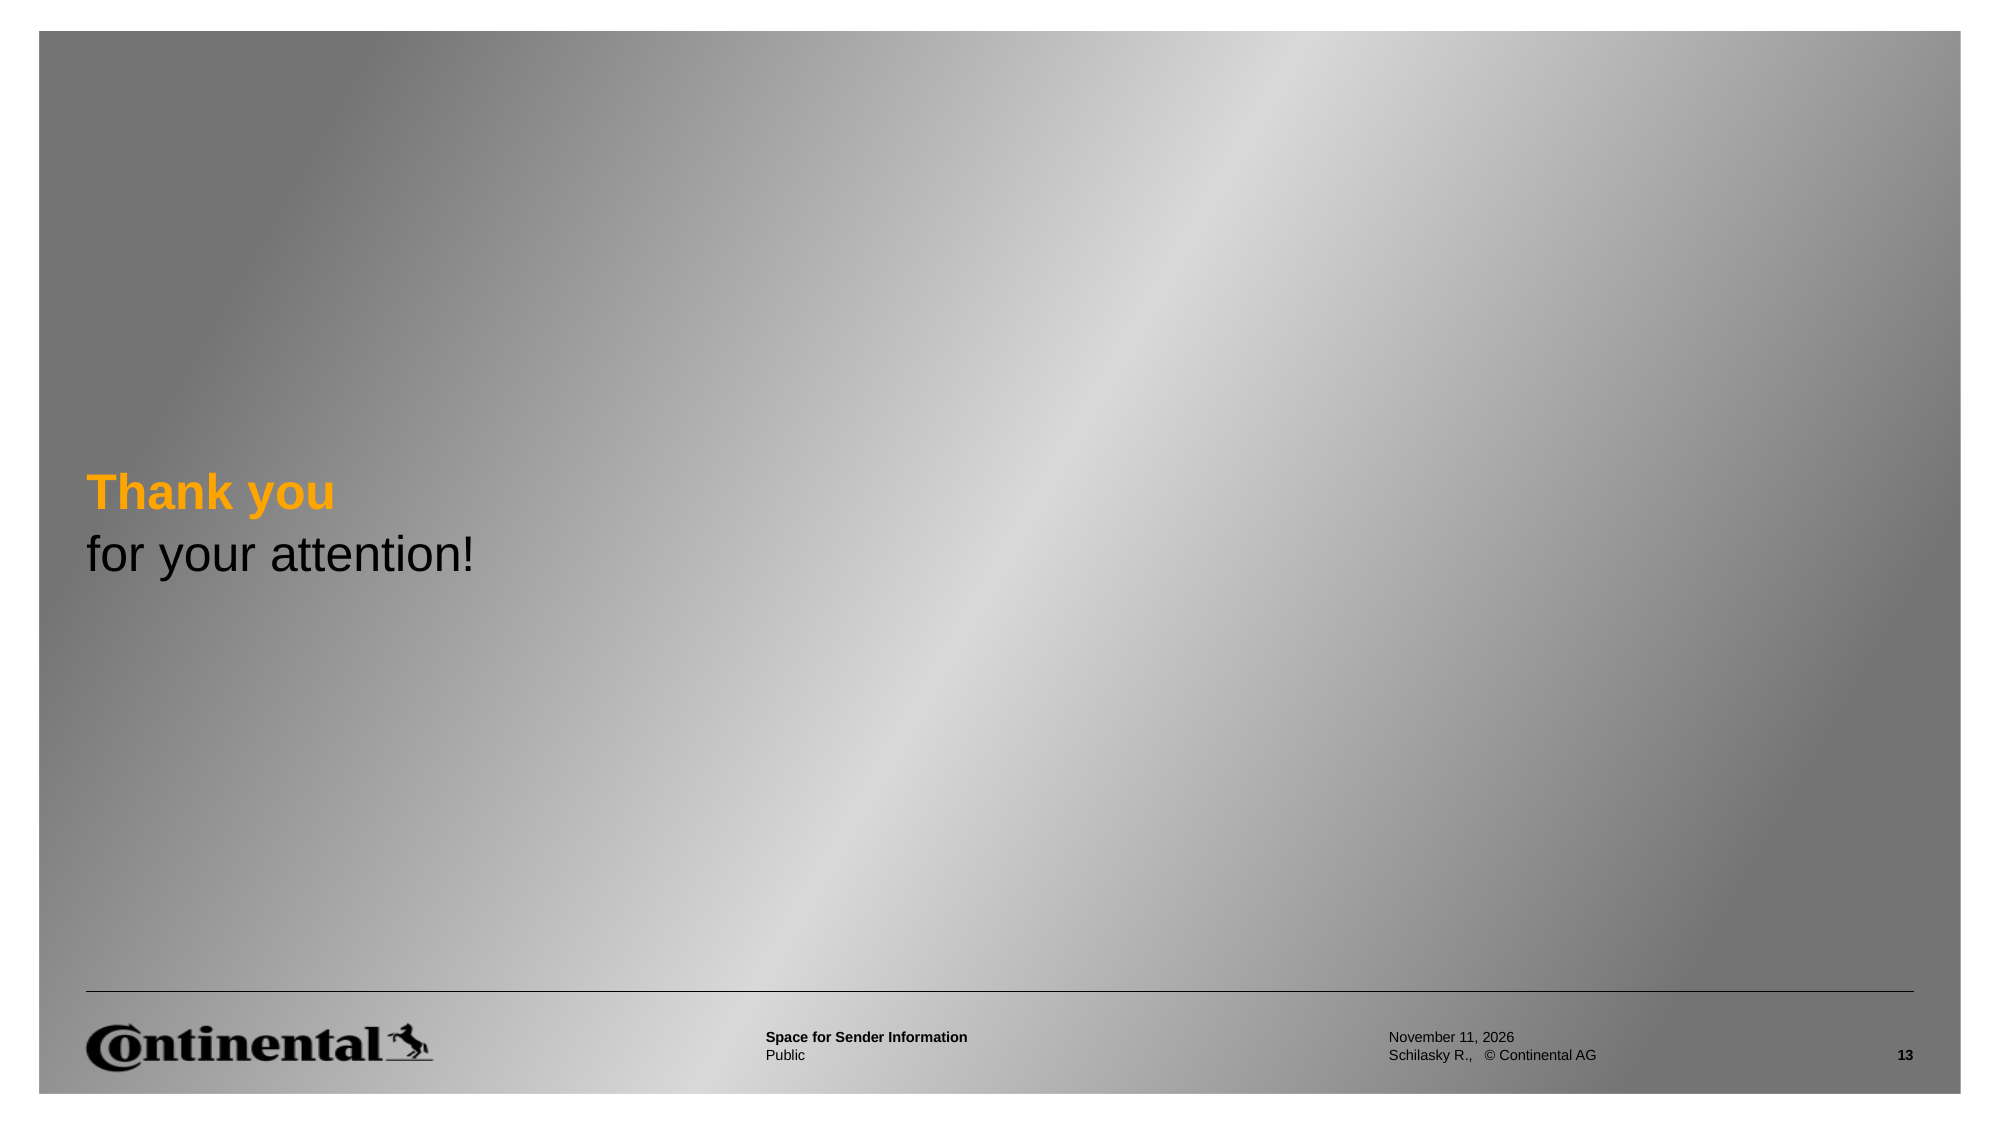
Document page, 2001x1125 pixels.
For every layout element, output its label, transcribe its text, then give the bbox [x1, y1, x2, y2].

slide_number 13 [1834, 1045, 1914, 1071]
list for your attention! [86, 521, 1914, 964]
title Thank you [86, 403, 1914, 521]
footer Schilasky R., © Continental AG [1388, 1045, 1827, 1071]
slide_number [1388, 1021, 1827, 1045]
